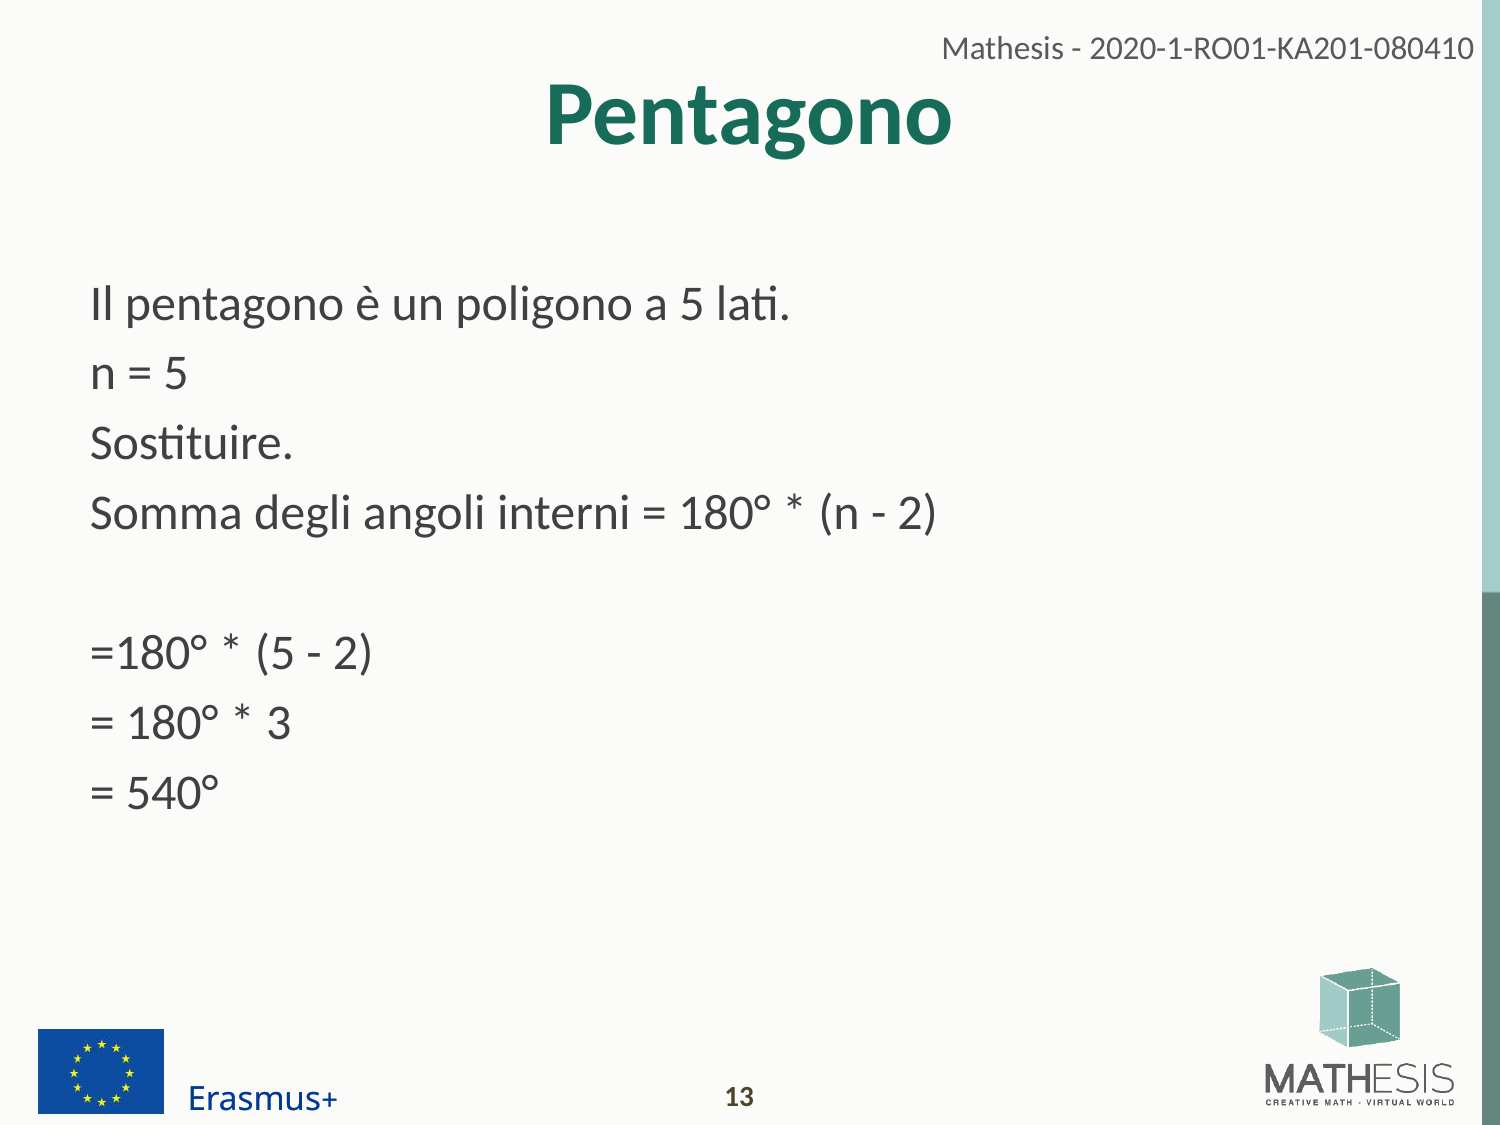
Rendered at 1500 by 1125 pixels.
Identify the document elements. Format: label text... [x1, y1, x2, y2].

list Il pentagono è un poligono a 5 lati. n = 5 Sostituire. Somma degli angoli interni = 180° * (n - 2) =180° * (5 - 2) = 180° * 3 = 540° [75, 262, 1425, 1005]
title Pentagono [75, 45, 1425, 233]
picture [38, 1029, 164, 1114]
